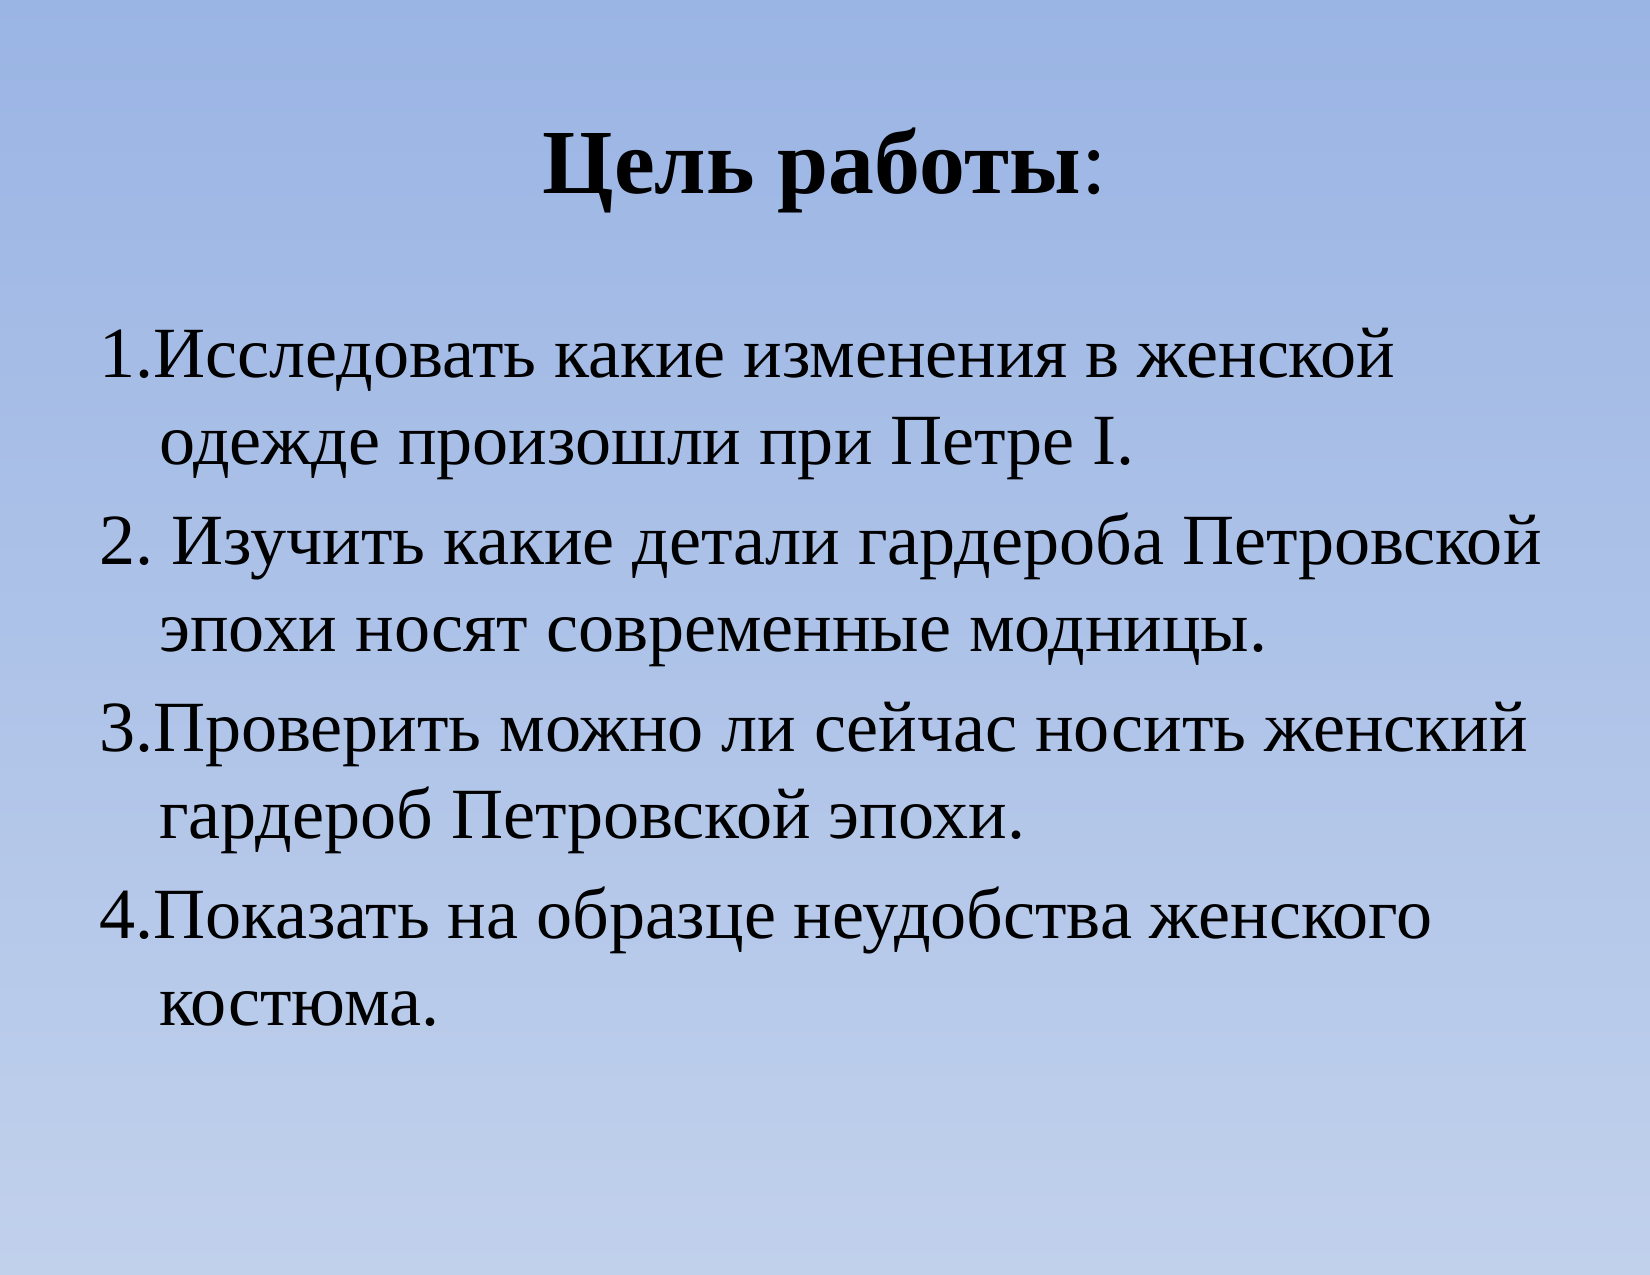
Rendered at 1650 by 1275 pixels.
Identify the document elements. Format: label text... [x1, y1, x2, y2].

text_box 1.Исследовать какие изменения в женской одежде произошли при Петре I. 2. Изучить какие детали гардероба Петровской эпохи носят современные модницы. 3.Проверить можно ли сейчас носить женский гардероб Петровской эпохи. 4.Показать на образце неудобства женского костюма. [82, 297, 1568, 1139]
text_box Цель работы: [82, 51, 1568, 264]
